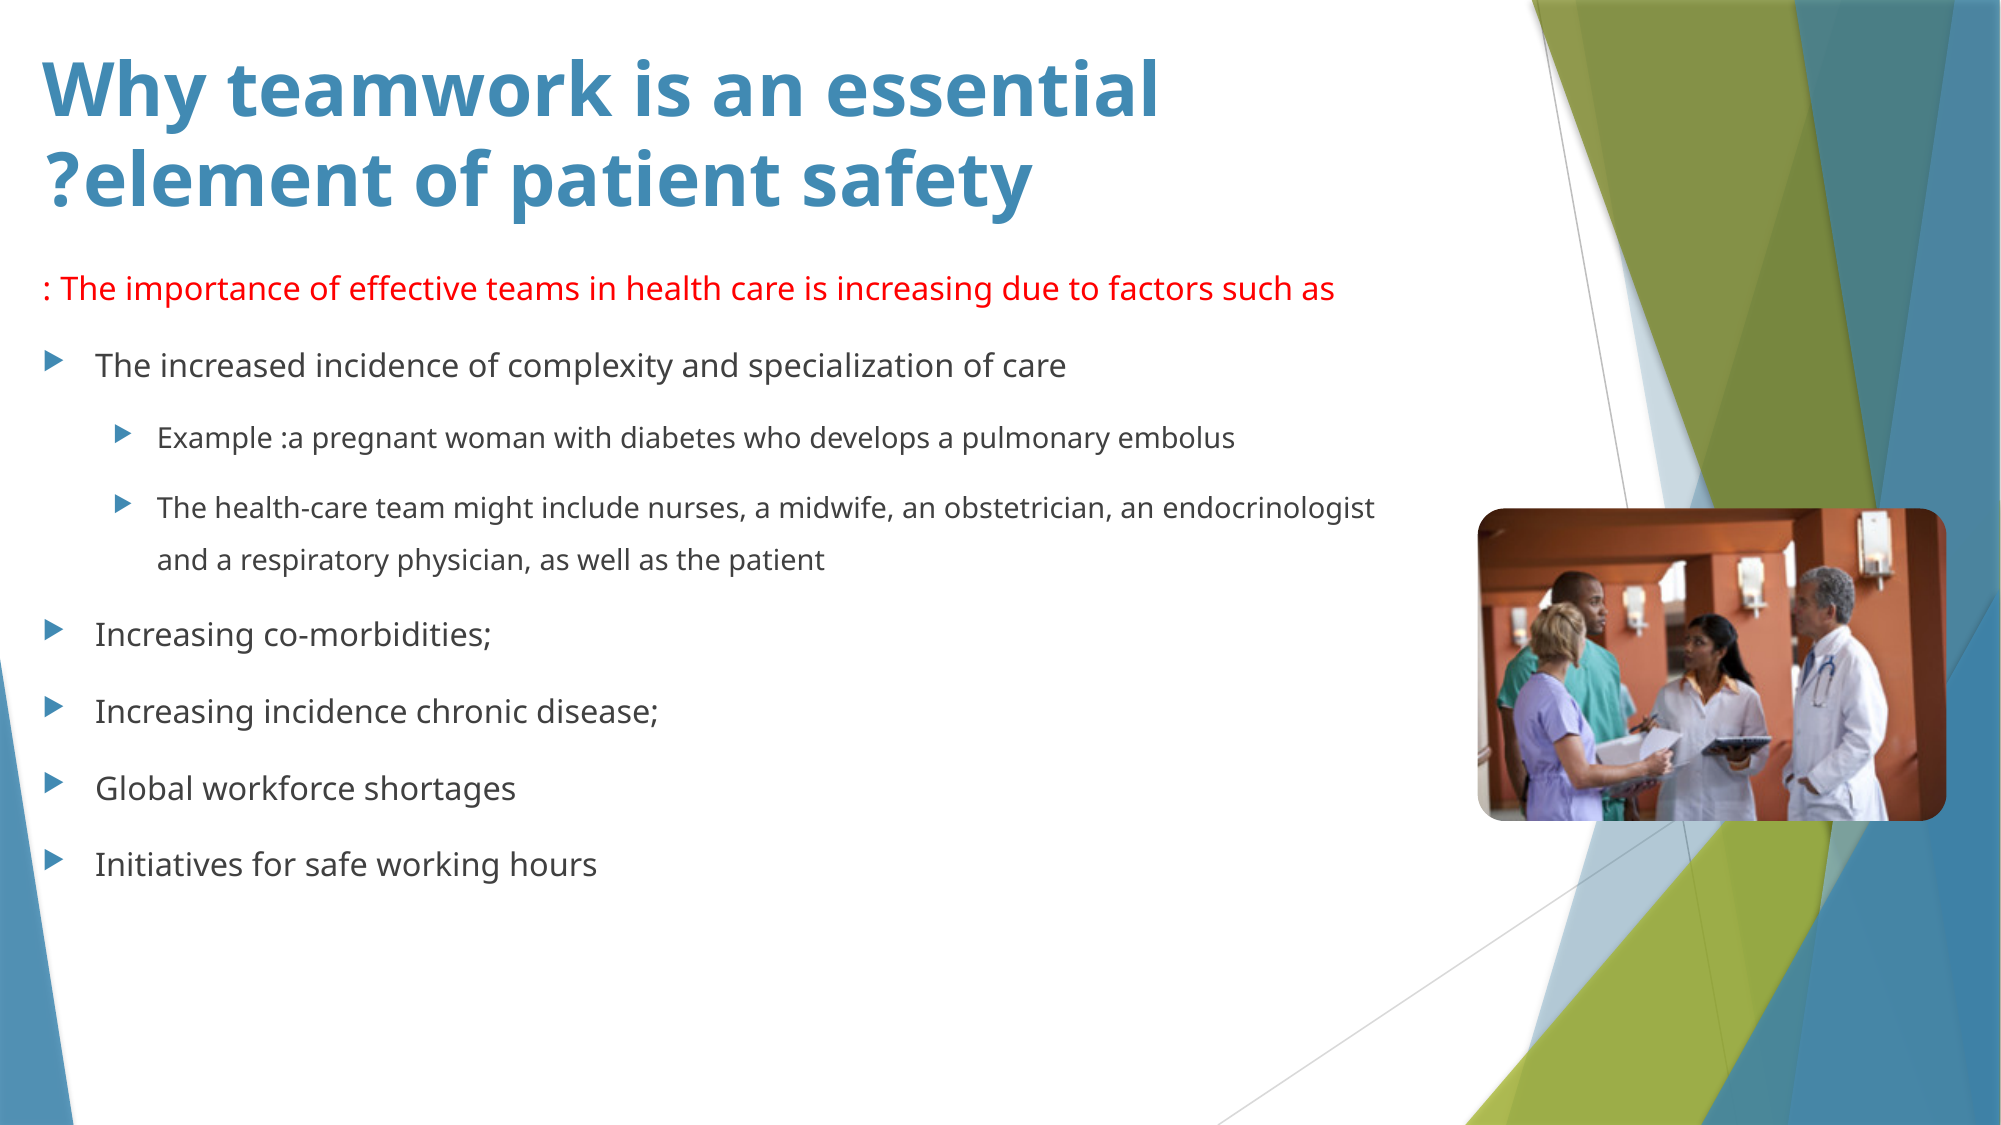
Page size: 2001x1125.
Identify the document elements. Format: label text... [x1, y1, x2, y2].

title Why teamwork is an essential element of patient safety? [27, 33, 1438, 260]
list The importance of effective teams in health care is increasing due to factors such as : The increased incidence of complexity and specialization of care Example :a pregnant woman with diabetes who develops a pulmonary embolus The health-care team might include nurses, a midwife, an obstetrician, an endocrinologist and a respiratory physician, as well as the patient Increasing co-morbidities; Increasing incidence chronic disease; Global workforce shortages Initiatives for safe working hours [27, 260, 1438, 898]
picture [1477, 507, 1947, 822]
